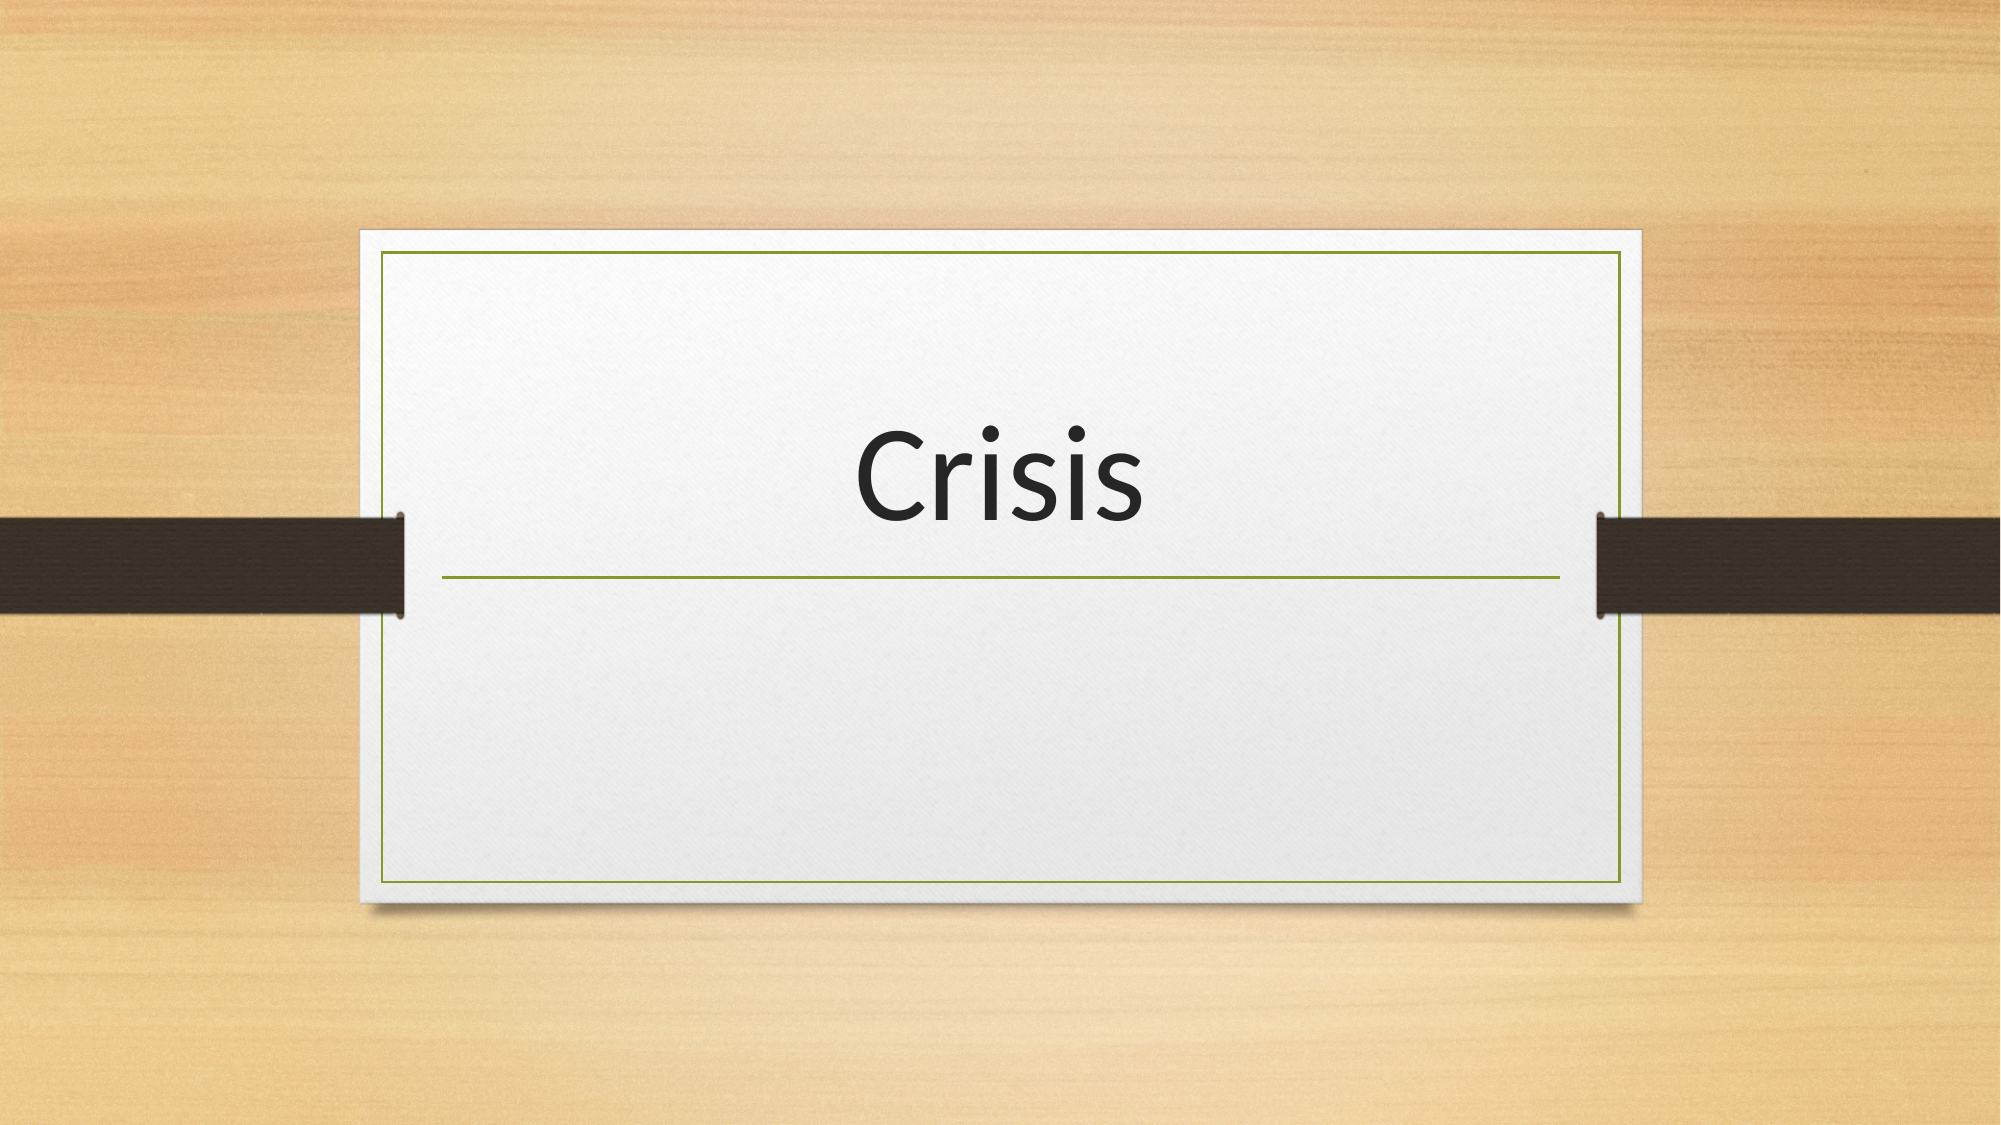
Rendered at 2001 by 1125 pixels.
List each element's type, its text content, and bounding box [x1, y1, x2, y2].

picture [0, 0, 2001, 1125]
title Crisis [441, 306, 1560, 556]
